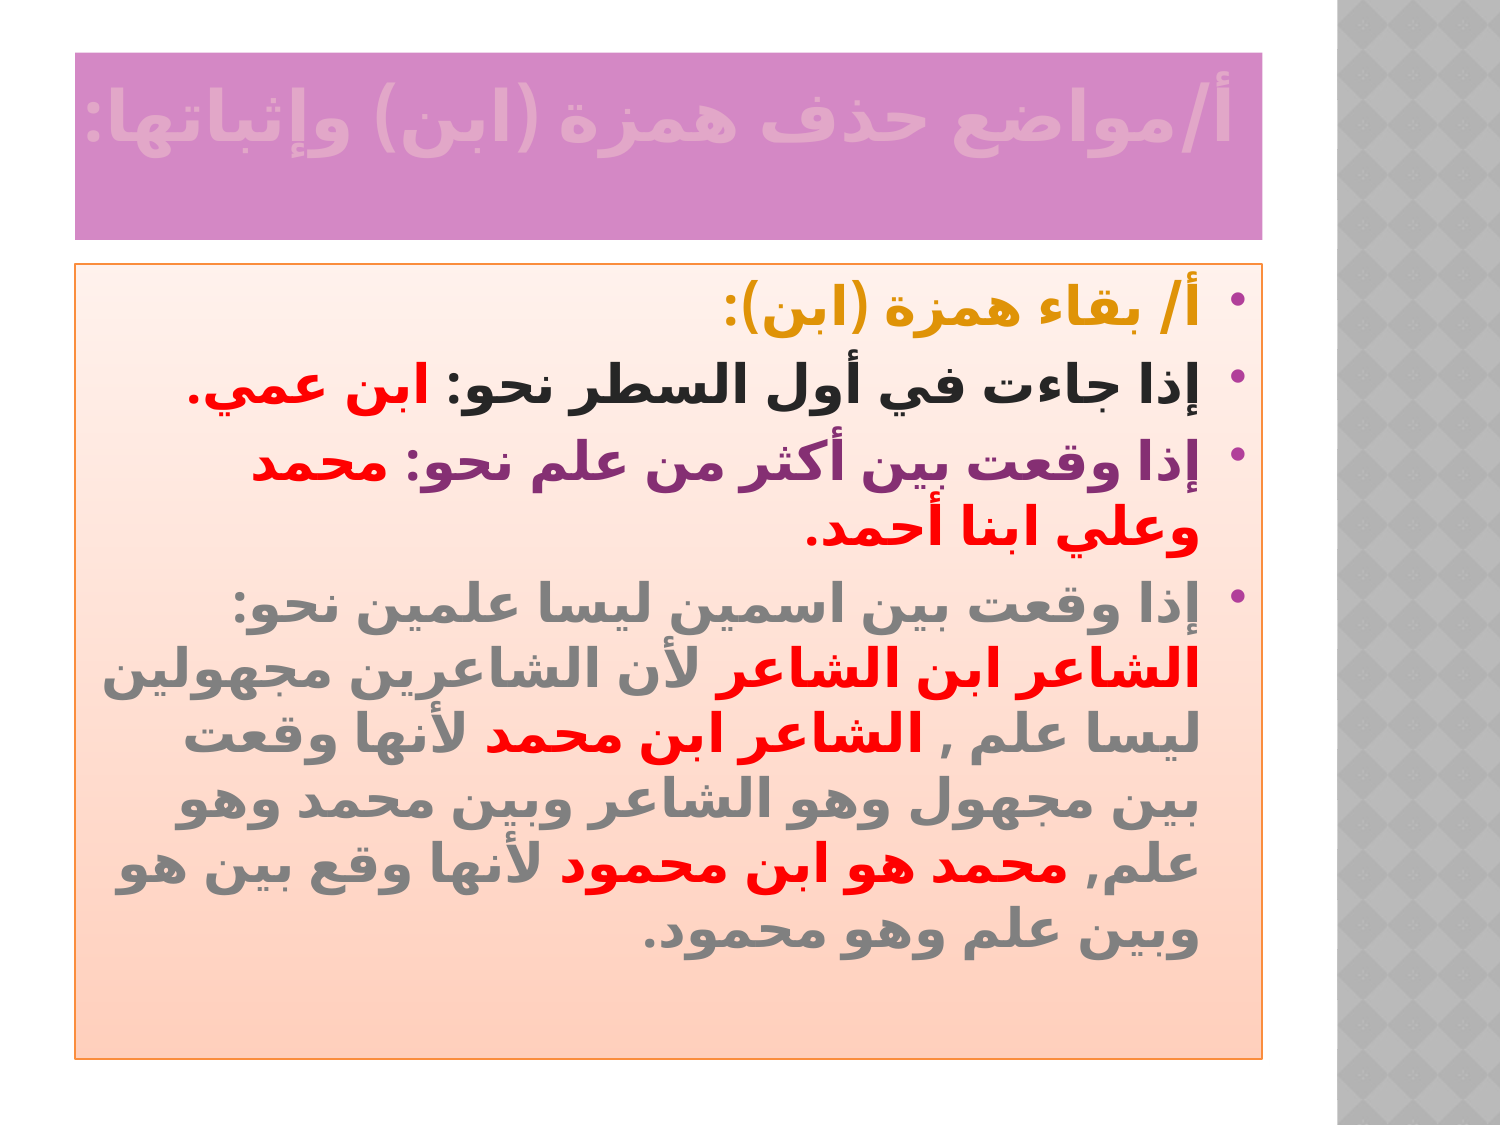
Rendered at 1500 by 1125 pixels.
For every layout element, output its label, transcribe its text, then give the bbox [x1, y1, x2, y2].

title أ/مواضع حذف همزة (ابن) وإثباتها: [75, 52, 1263, 240]
list أ/ بقاء همزة (ابن): إذا جاءت في أول السطر نحو: ابن عمي. إذا وقعت بين أكثر من علم نحو: محمد وعلي ابنا أحمد. إذا وقعت بين اسمين ليسا علمين نحو: الشاعر ابن الشاعر لأن الشاعرين مجهولين ليسا علم , الشاعر ابن محمد لأنها وقعت بين مجهول وهو الشاعر وبين محمد وهو علم, محمد هو ابن محمود لأنها وقع بين هو وبين علم وهو محمود. [74, 263, 1263, 1060]
